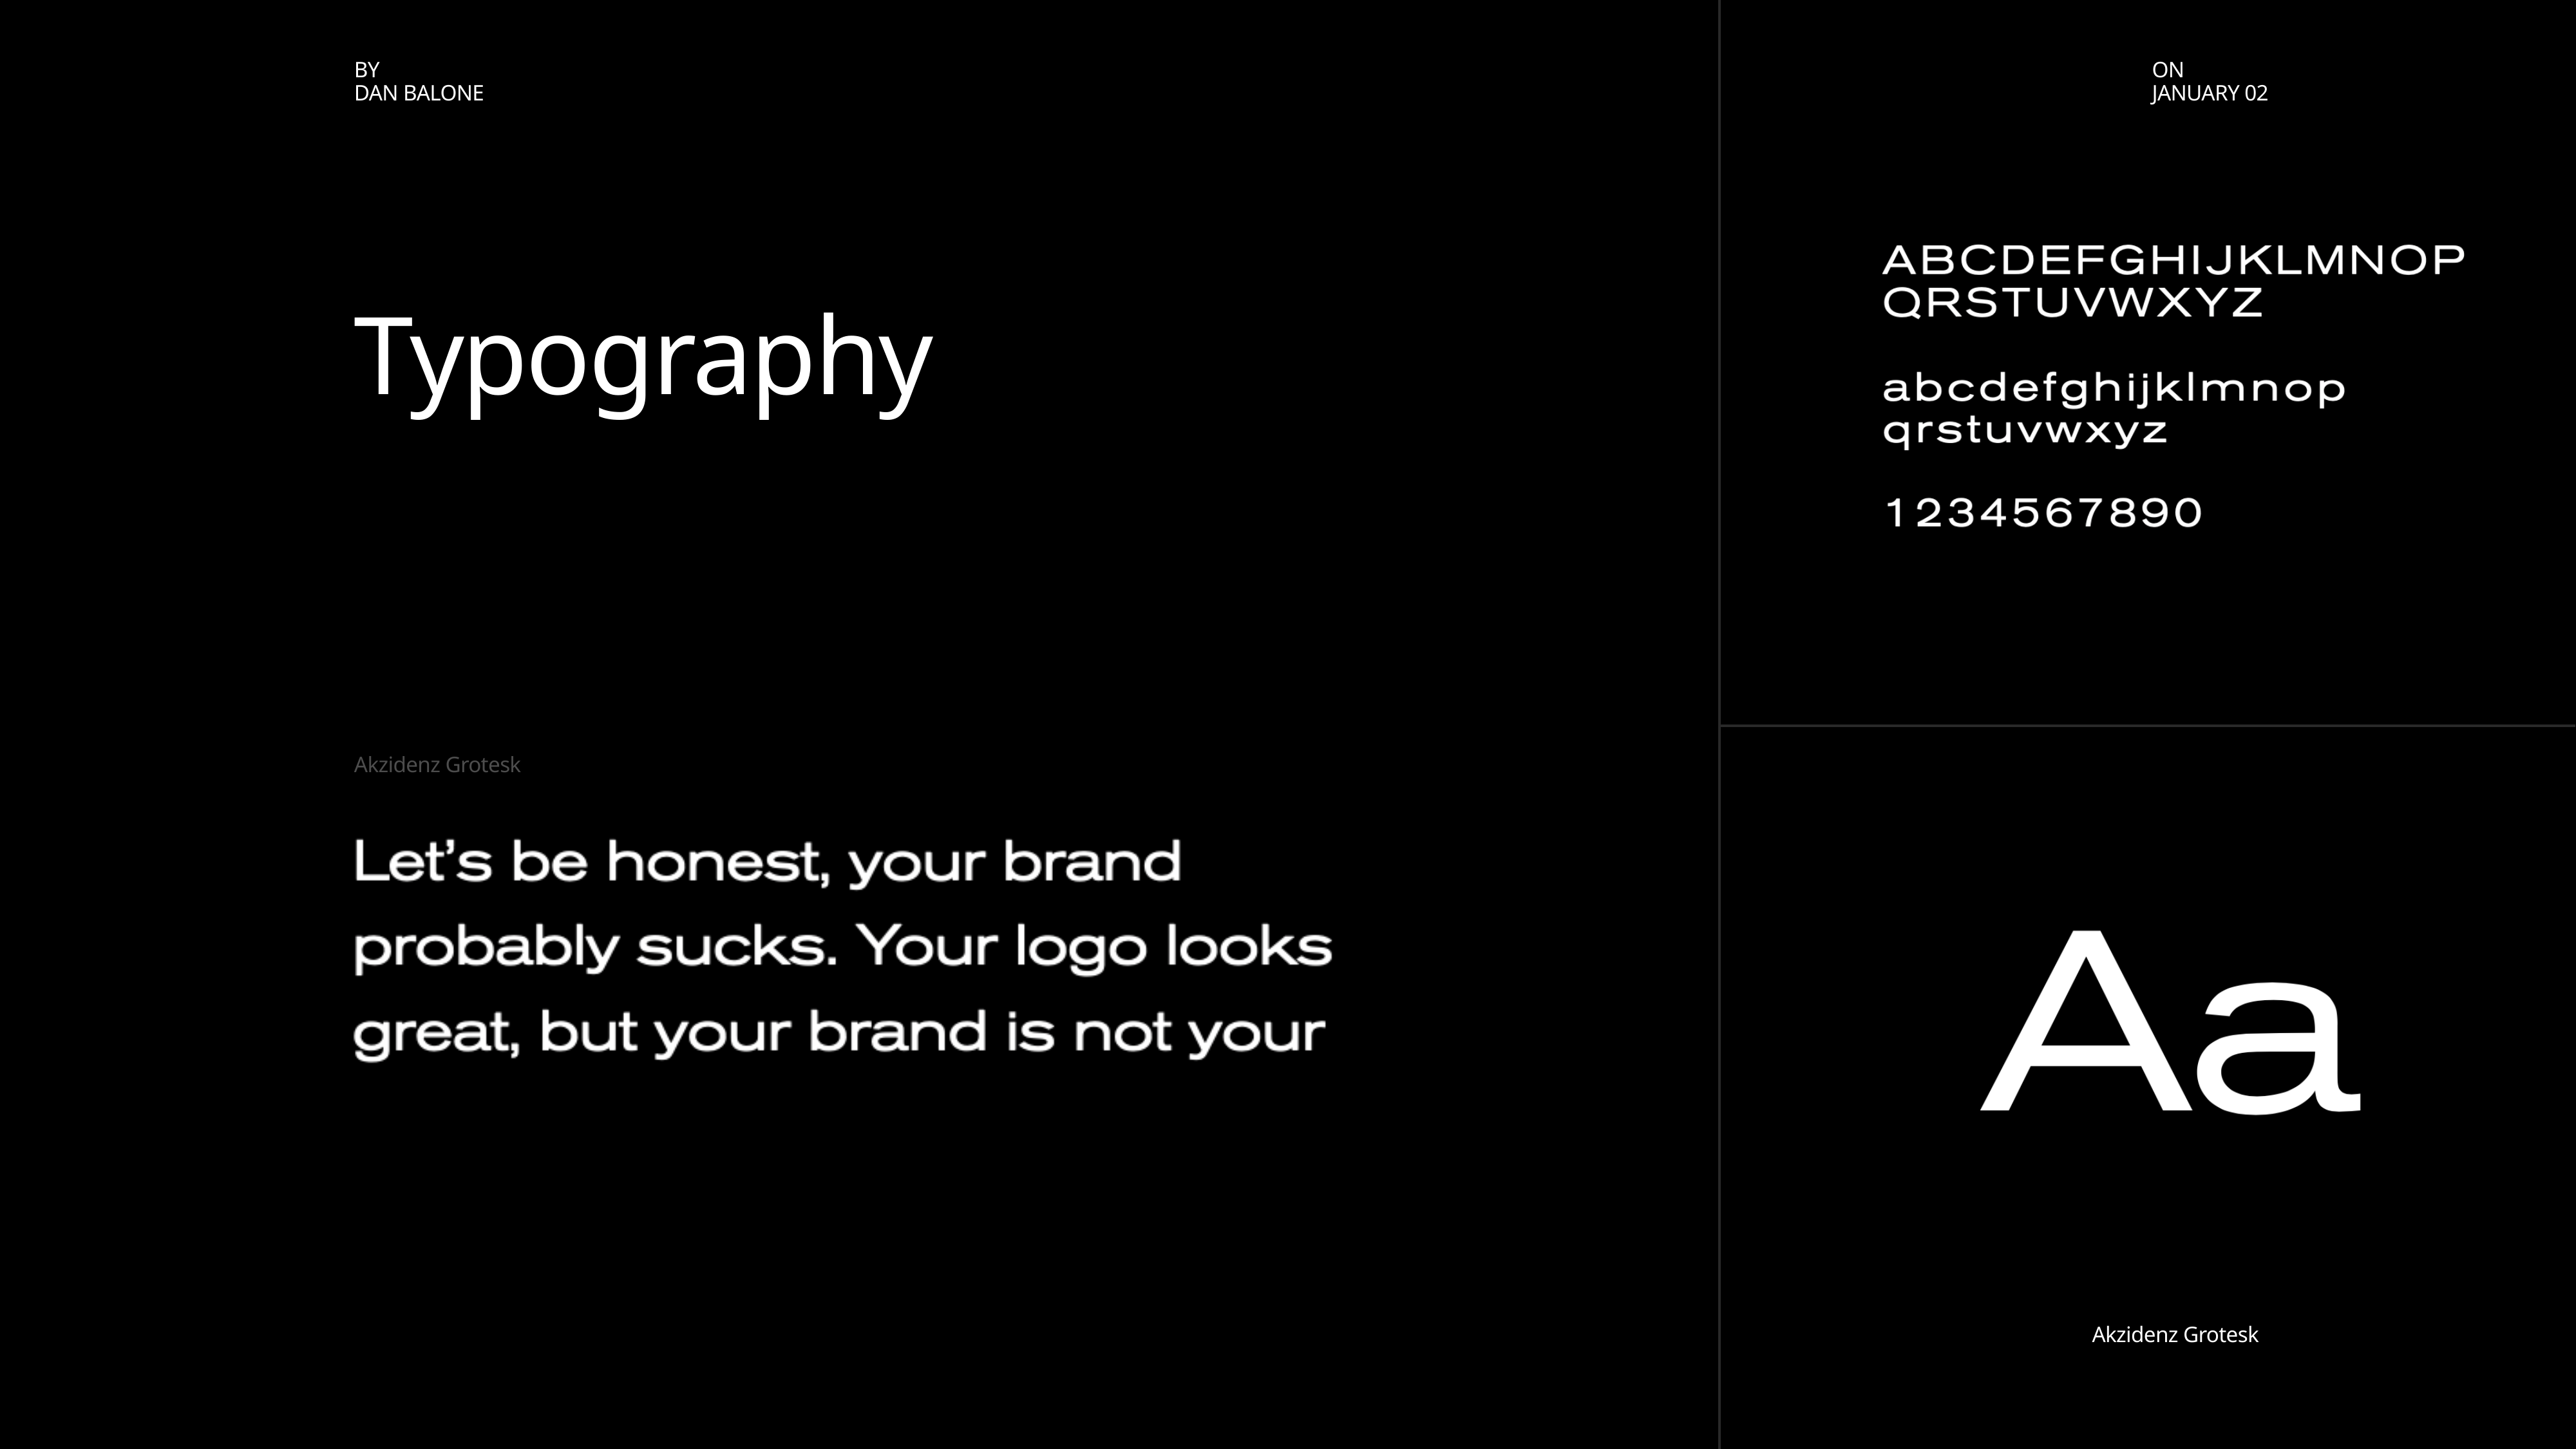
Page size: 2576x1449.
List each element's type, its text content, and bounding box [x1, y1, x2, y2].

picture [348, 827, 1434, 1449]
list Typography [348, 296, 1128, 450]
list Akzidenz Grotesk [1904, 1312, 2447, 1353]
picture [1869, 220, 2482, 567]
picture [1971, 858, 2380, 1205]
